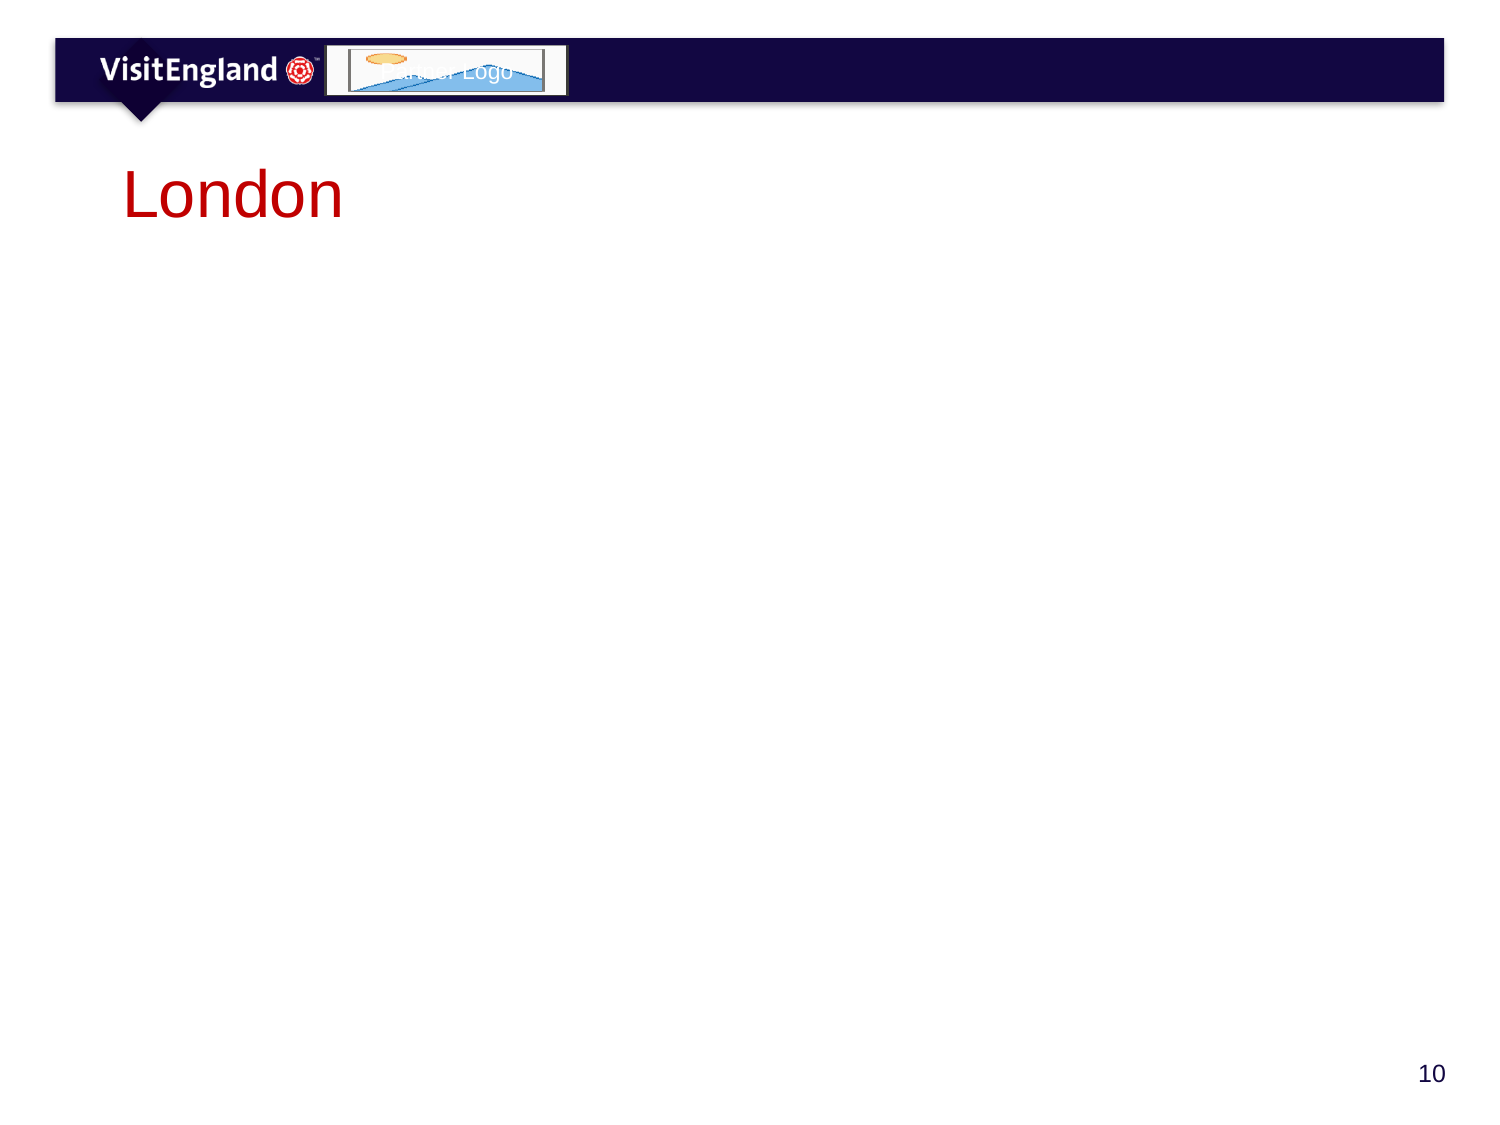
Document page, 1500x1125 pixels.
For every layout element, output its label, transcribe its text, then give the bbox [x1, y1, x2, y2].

title London [107, 143, 1445, 276]
picture [95, 42, 579, 98]
